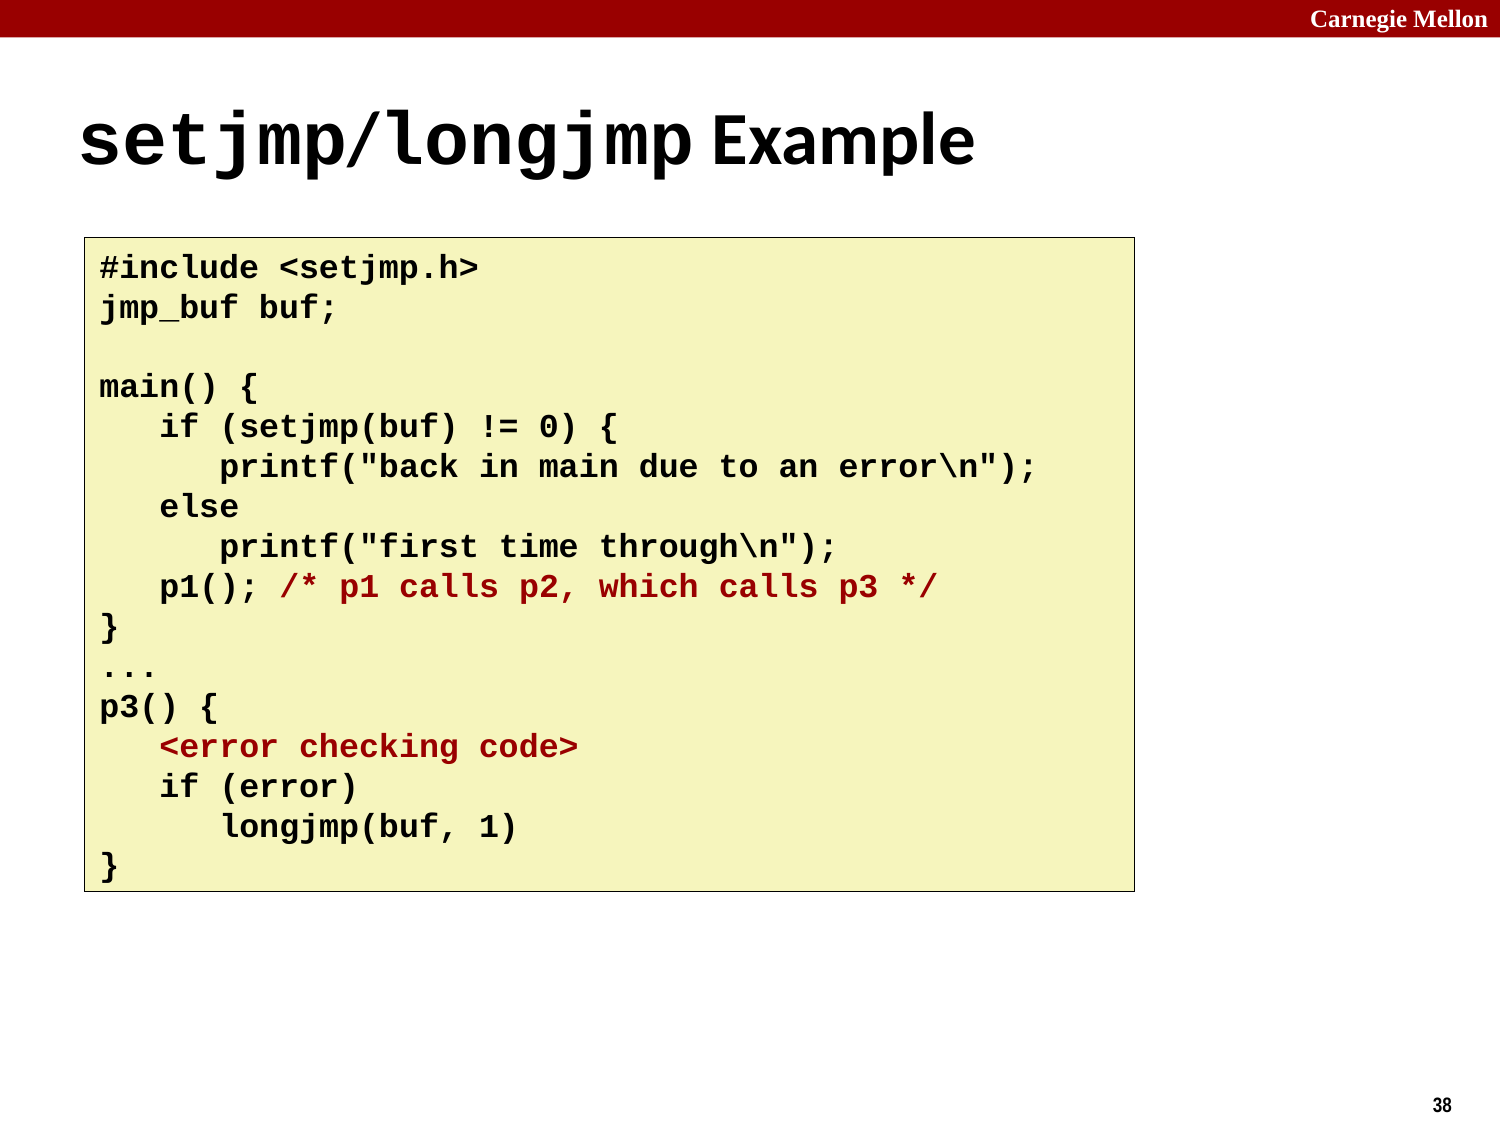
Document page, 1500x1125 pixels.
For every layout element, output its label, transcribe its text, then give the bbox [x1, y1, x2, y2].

text_box #include <setjmp.h> jmp_buf buf; main() { if (setjmp(buf) != 0) { printf("back in main due to an error\n"); else printf("first time through\n"); p1(); /* p1 calls p2, which calls p3 */ } ... p3() { <error checking code> if (error) longjmp(buf, 1) } [84, 237, 1135, 891]
title setjmp/longjmp Example [62, 87, 1161, 182]
